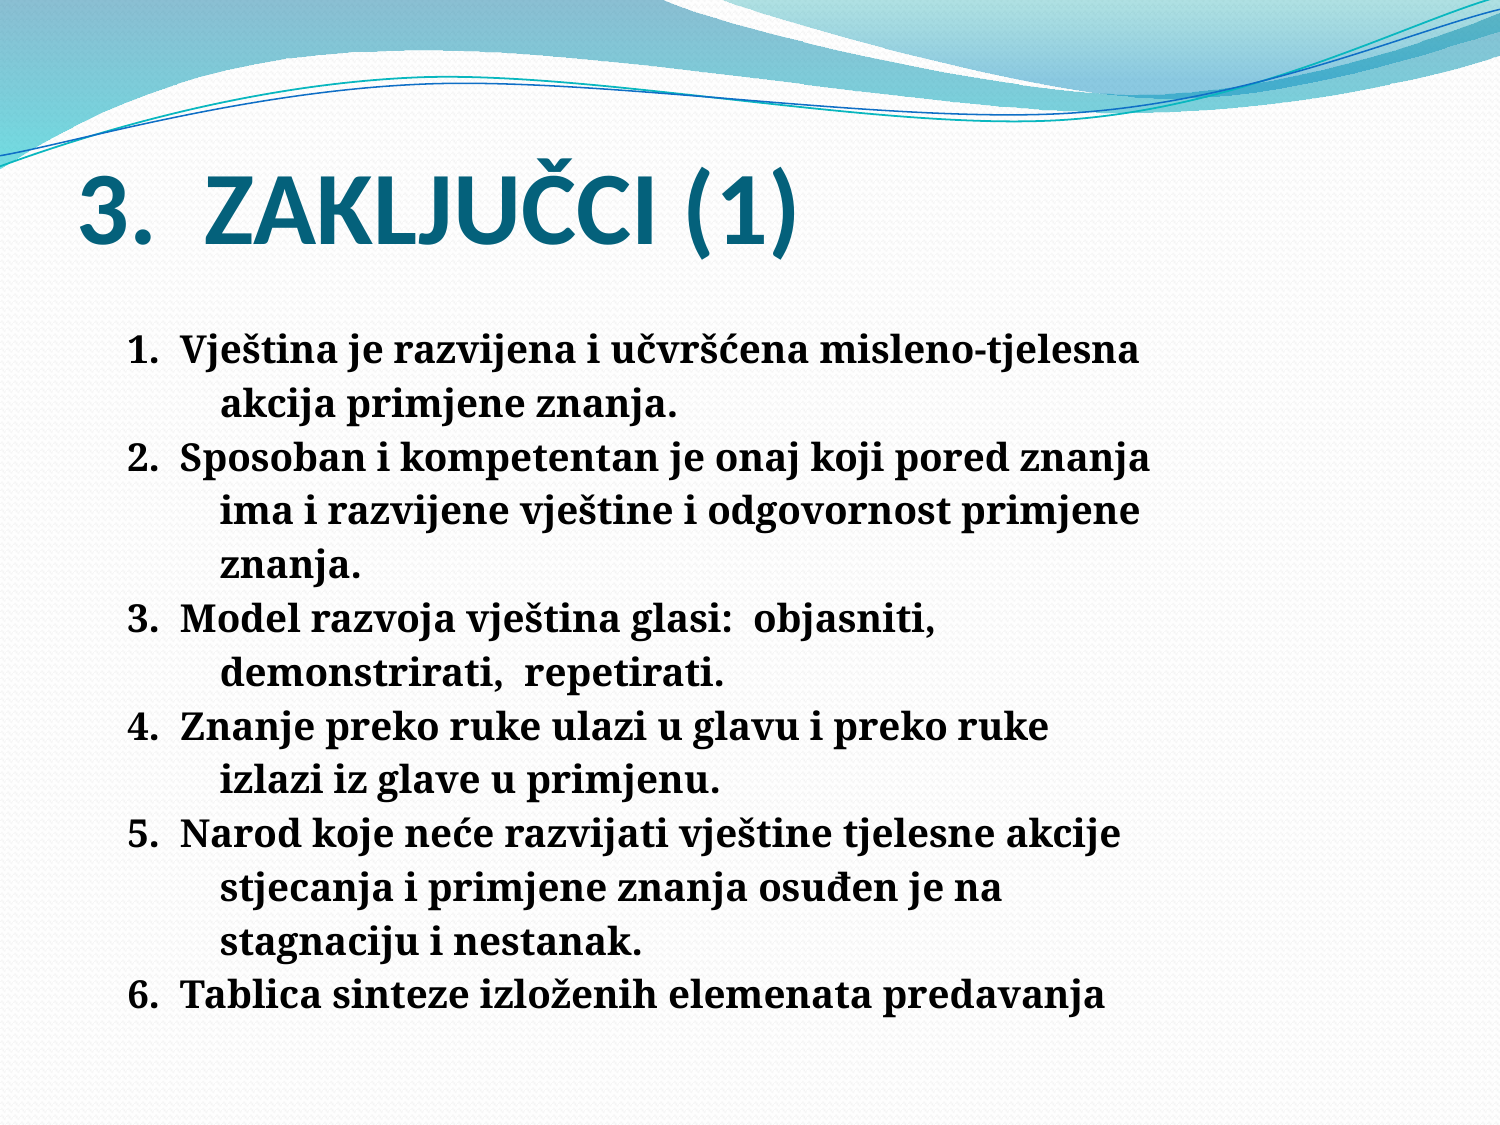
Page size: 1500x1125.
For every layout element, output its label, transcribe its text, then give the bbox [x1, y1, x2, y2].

title 3. ZAKLJUČCI (1) [76, 78, 1427, 266]
list 1. Vještina je razvijena i učvršćena misleno-tjelesna akcija primjene znanja. 2. Sposoban i kompetentan je onaj koji pored znanja ima i razvijene vještine i odgovornost primjene znanja. 3. Model razvoja vještina glasi: objasniti, demonstrirati, repetirati. 4. Znanje preko ruke ulazi u glavu i preko ruke izlazi iz glave u primjenu. 5. Narod koje neće razvijati vještine tjelesne akcije stjecanja i primjene znanja osuđen je na stagnaciju i nestanak. 6. Tablica sinteze izloženih elemenata predavanja [75, 317, 1425, 1038]
